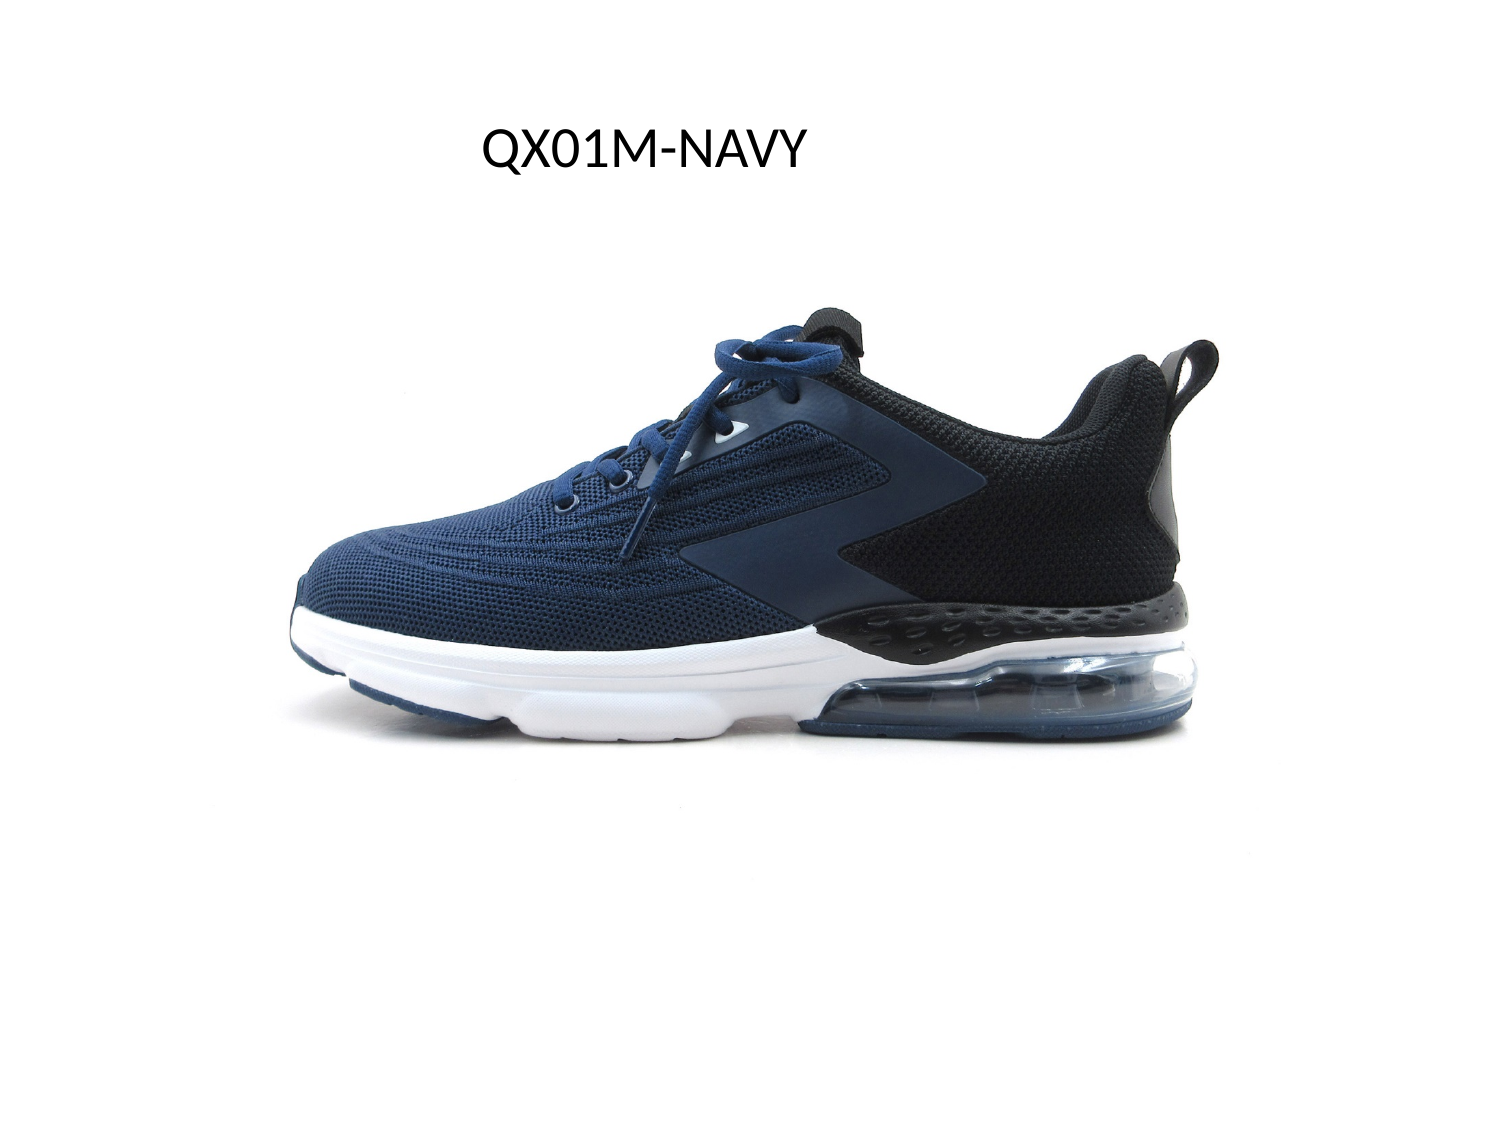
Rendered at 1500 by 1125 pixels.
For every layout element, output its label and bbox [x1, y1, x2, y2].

picture [187, 0, 1313, 1125]
